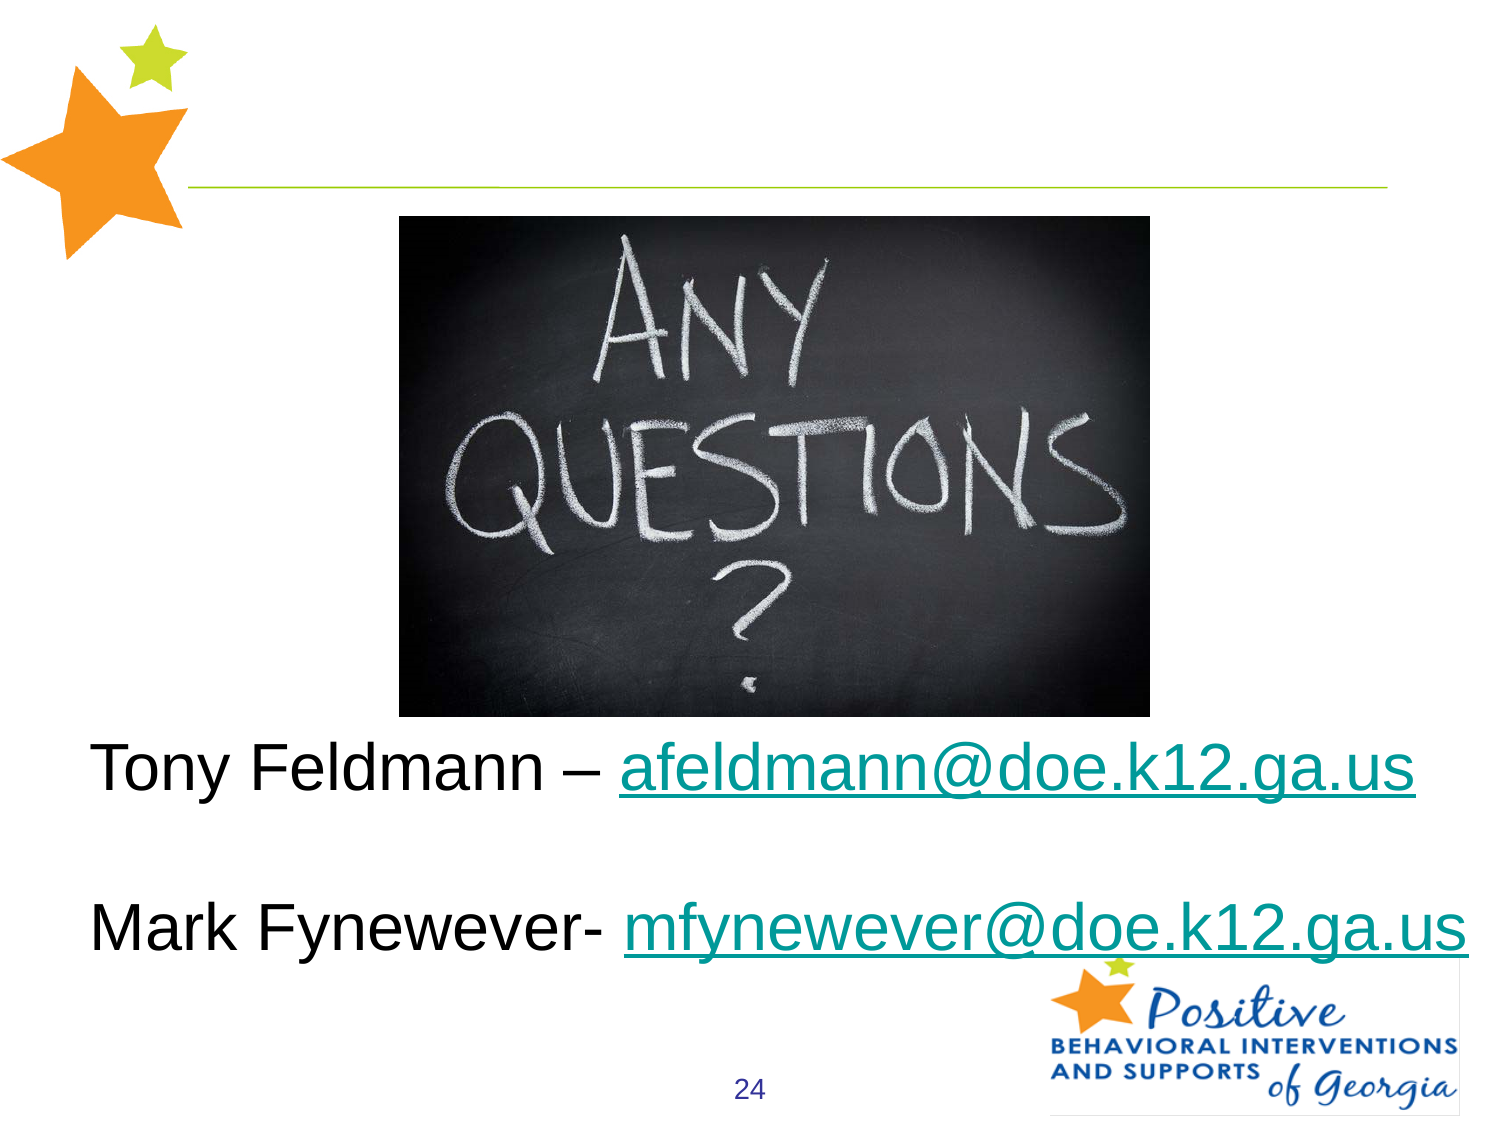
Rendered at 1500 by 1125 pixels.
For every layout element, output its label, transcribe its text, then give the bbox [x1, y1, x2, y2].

text_box Tony Feldmann – afeldmann@doe.k12.ga.us Mark Fynewever- mfynewever@doe.k12.ga.us [75, 716, 1500, 971]
picture [0, 24, 188, 260]
picture [399, 216, 1151, 717]
slide_number 24 [593, 1062, 907, 1101]
picture [1050, 971, 1461, 1117]
